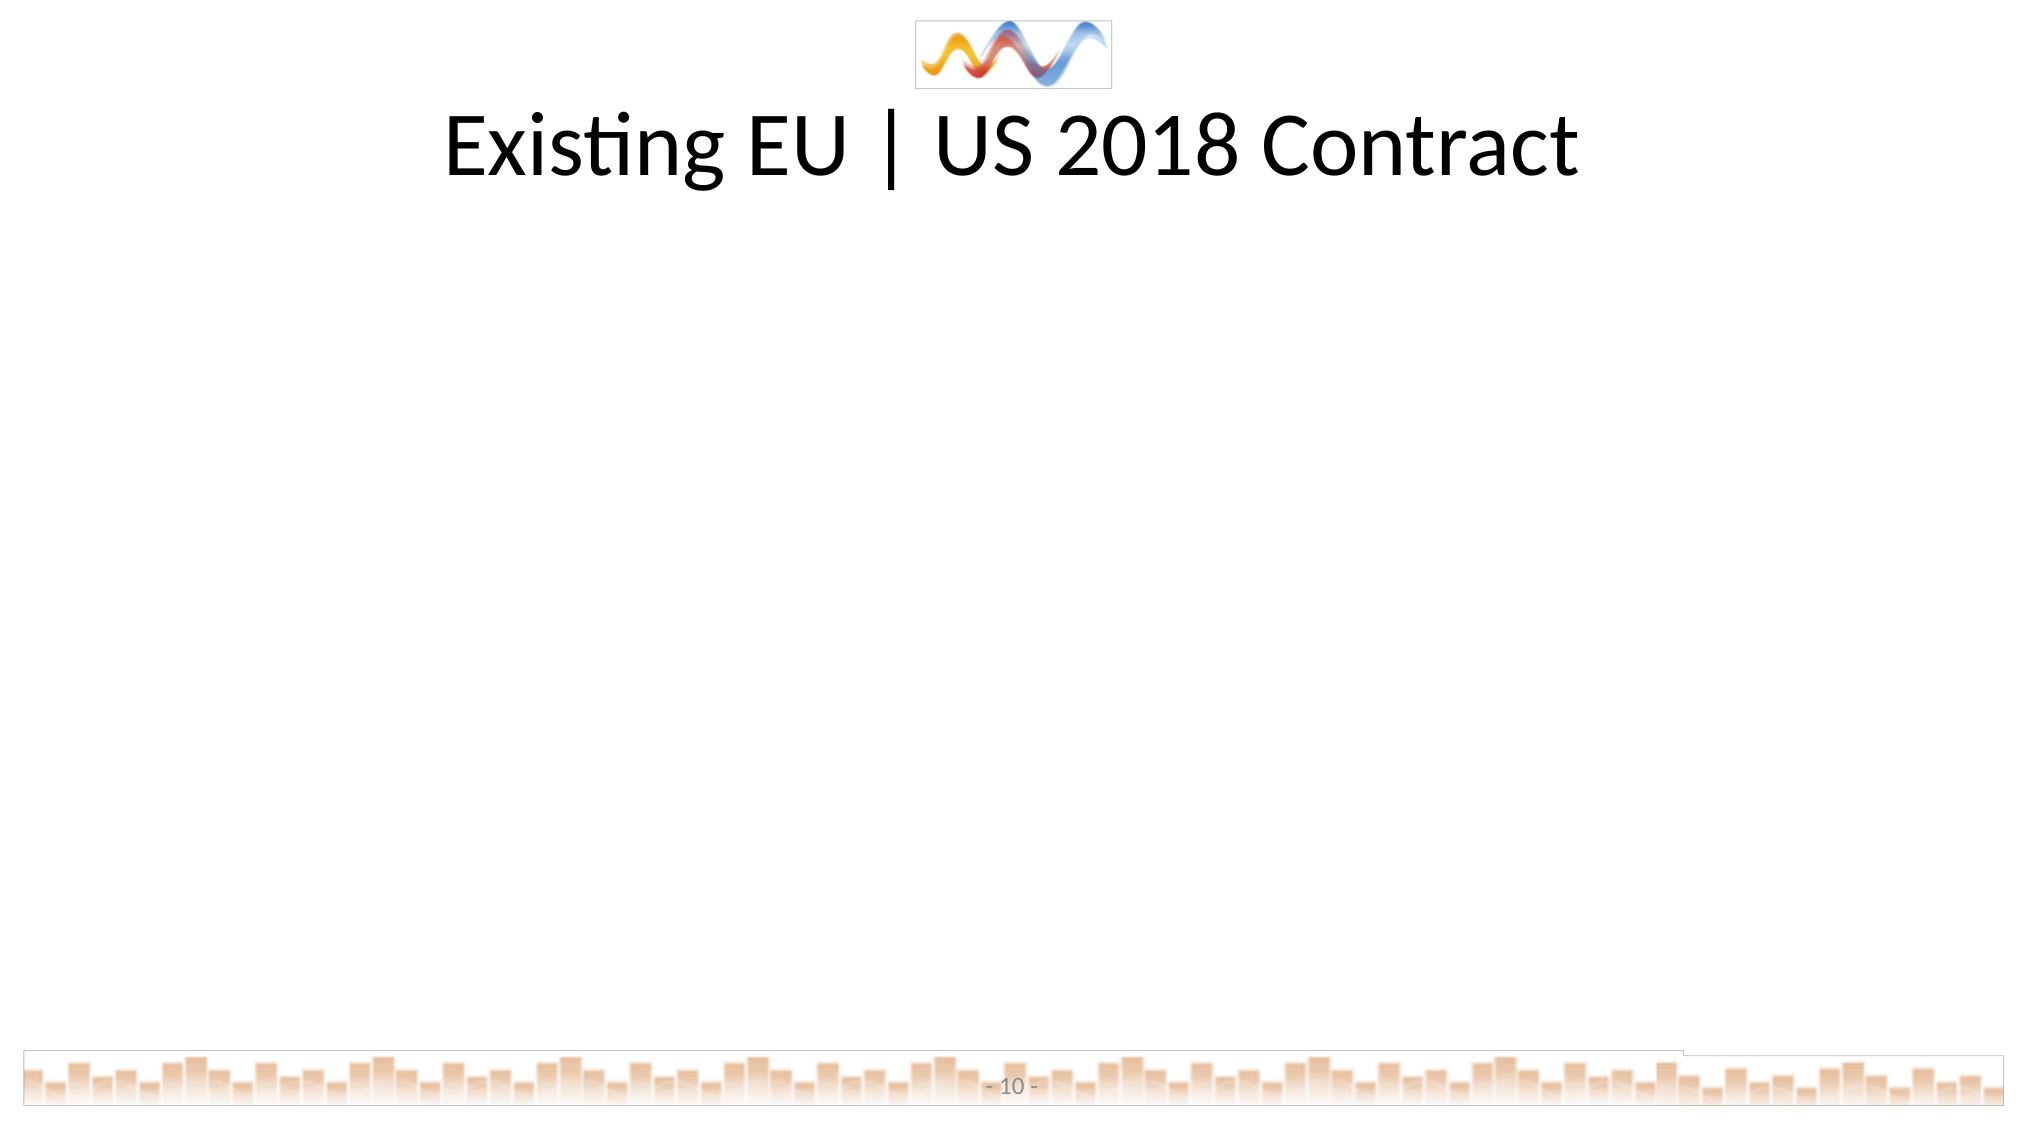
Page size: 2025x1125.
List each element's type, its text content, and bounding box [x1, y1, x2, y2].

title Existing EU | US 2018 Contract [101, 45, 1924, 233]
slide_number - 10 - [940, 1054, 1083, 1115]
